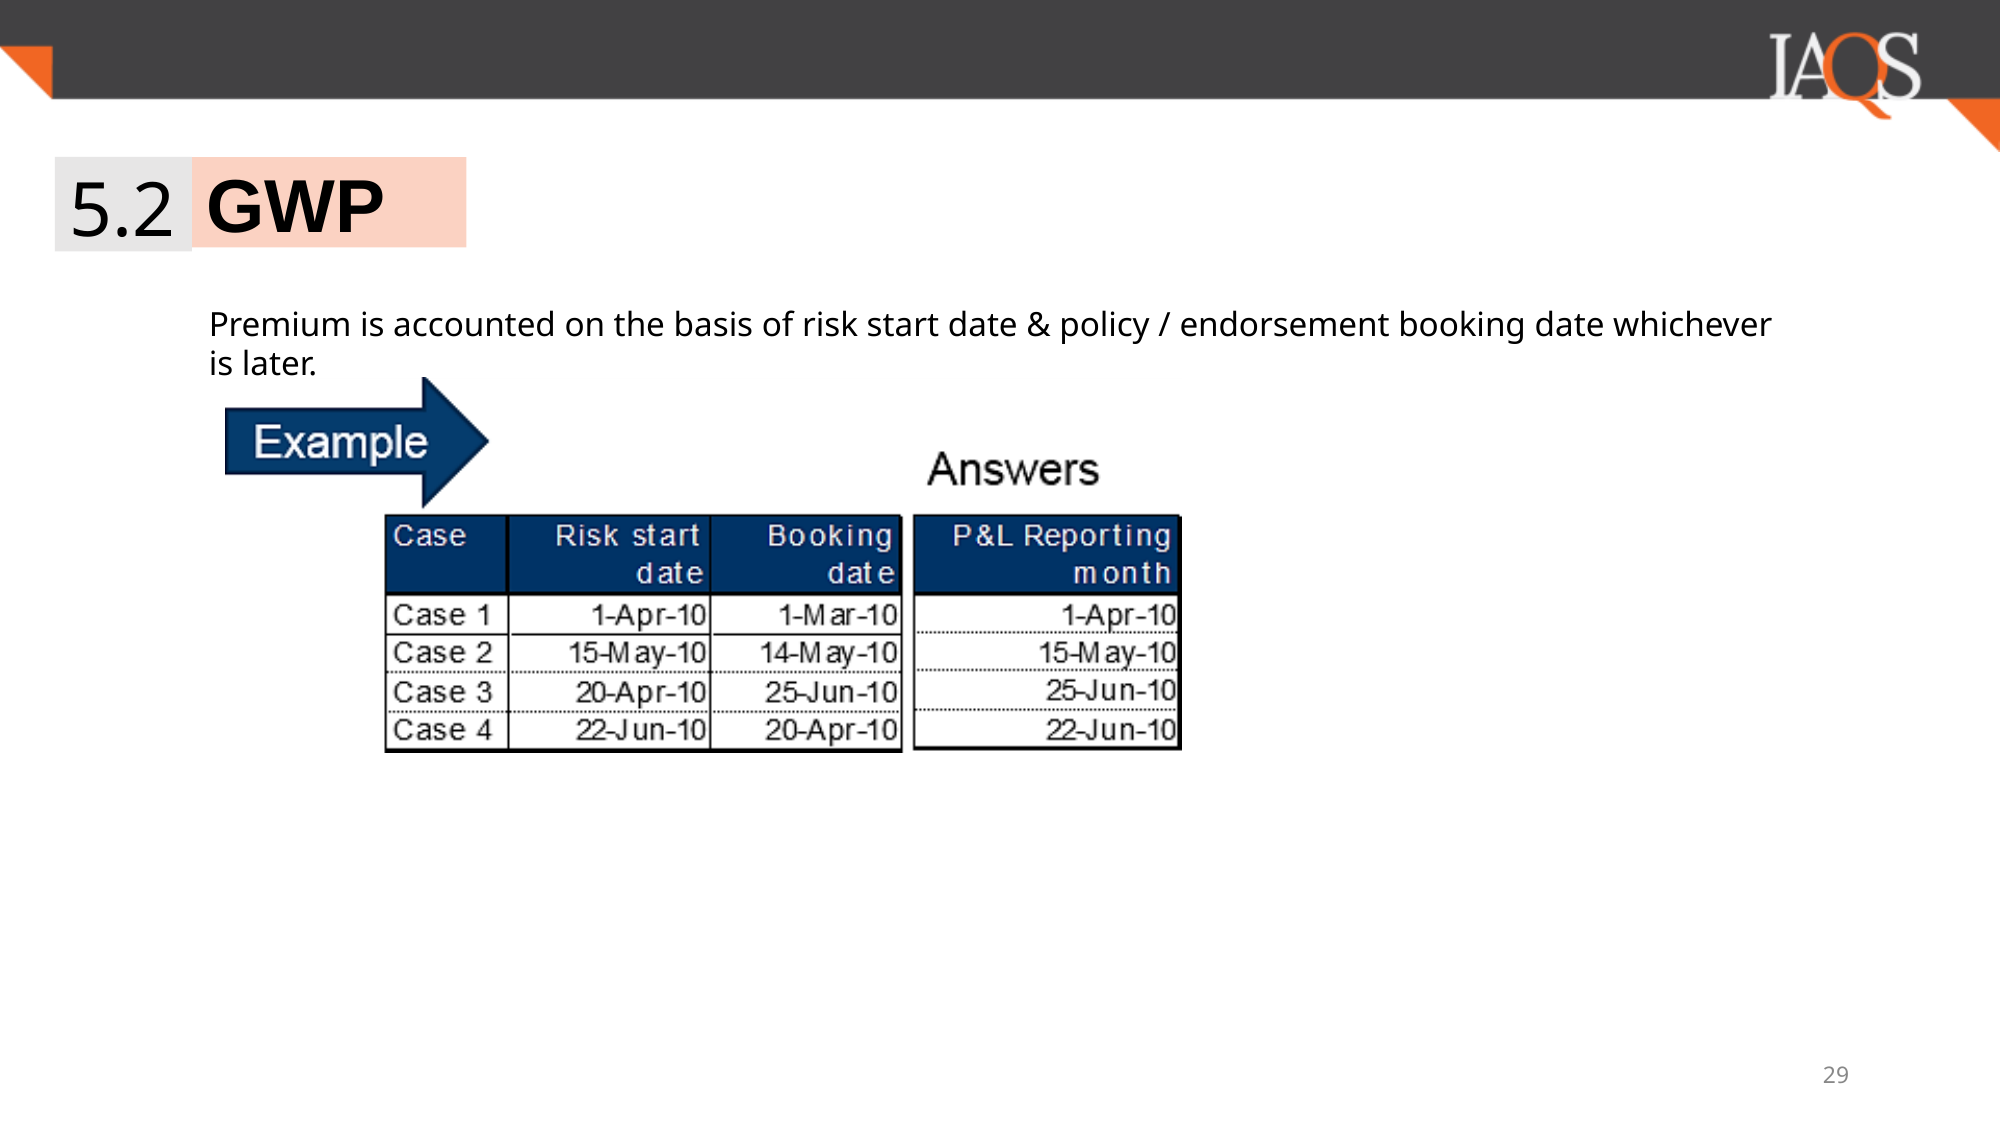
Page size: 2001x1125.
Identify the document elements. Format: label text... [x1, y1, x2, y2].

picture [224, 377, 1182, 753]
slide_number ‹#› [1820, 1057, 1857, 1125]
picture [0, 0, 2000, 152]
text_box 5.2 [54, 156, 192, 252]
text_box GWP [192, 157, 467, 248]
text_box Premium is accounted on the basis of risk start date & policy / endorsement booking date whichever is later. [206, 300, 1797, 383]
